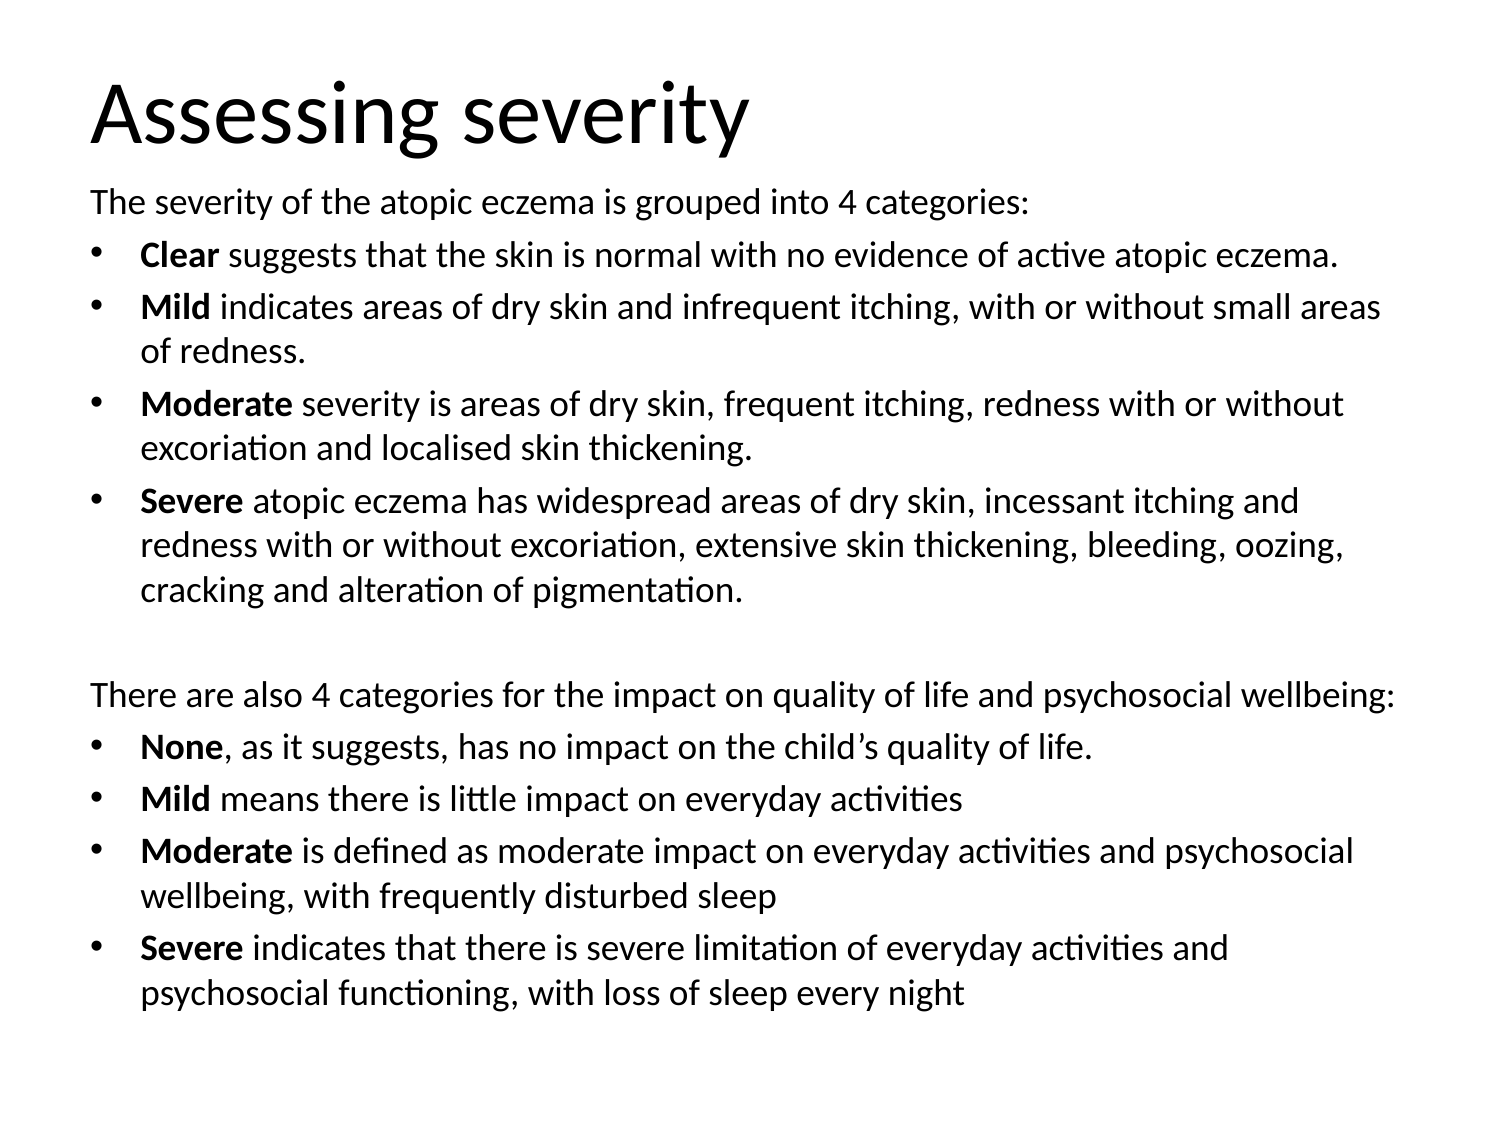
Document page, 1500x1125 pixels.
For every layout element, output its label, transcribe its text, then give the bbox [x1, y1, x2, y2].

title Assessing severity [75, 45, 1425, 169]
list The severity of the atopic eczema is grouped into 4 categories: Clear suggests that the skin is normal with no evidence of active atopic eczema. Mild indicates areas of dry skin and infrequent itching, with or without small areas of redness. Moderate severity is areas of dry skin, frequent itching, redness with or without excoriation and localised skin thickening. Severe atopic eczema has widespread areas of dry skin, incessant itching and redness with or without excoriation, extensive skin thickening, bleeding, oozing, cracking and alteration of pigmentation. There are also 4 categories for the impact on quality of life and psychosocial wellbeing: None, as it suggests, has no impact on the child’s quality of life. Mild means there is little impact on everyday activities Moderate is defined as moderate impact on everyday activities and psychosocial wellbeing, with frequently disturbed sleep Severe indicates that there is severe limitation of everyday activities and psychosocial functioning, with loss of sleep every night [75, 169, 1425, 1059]
